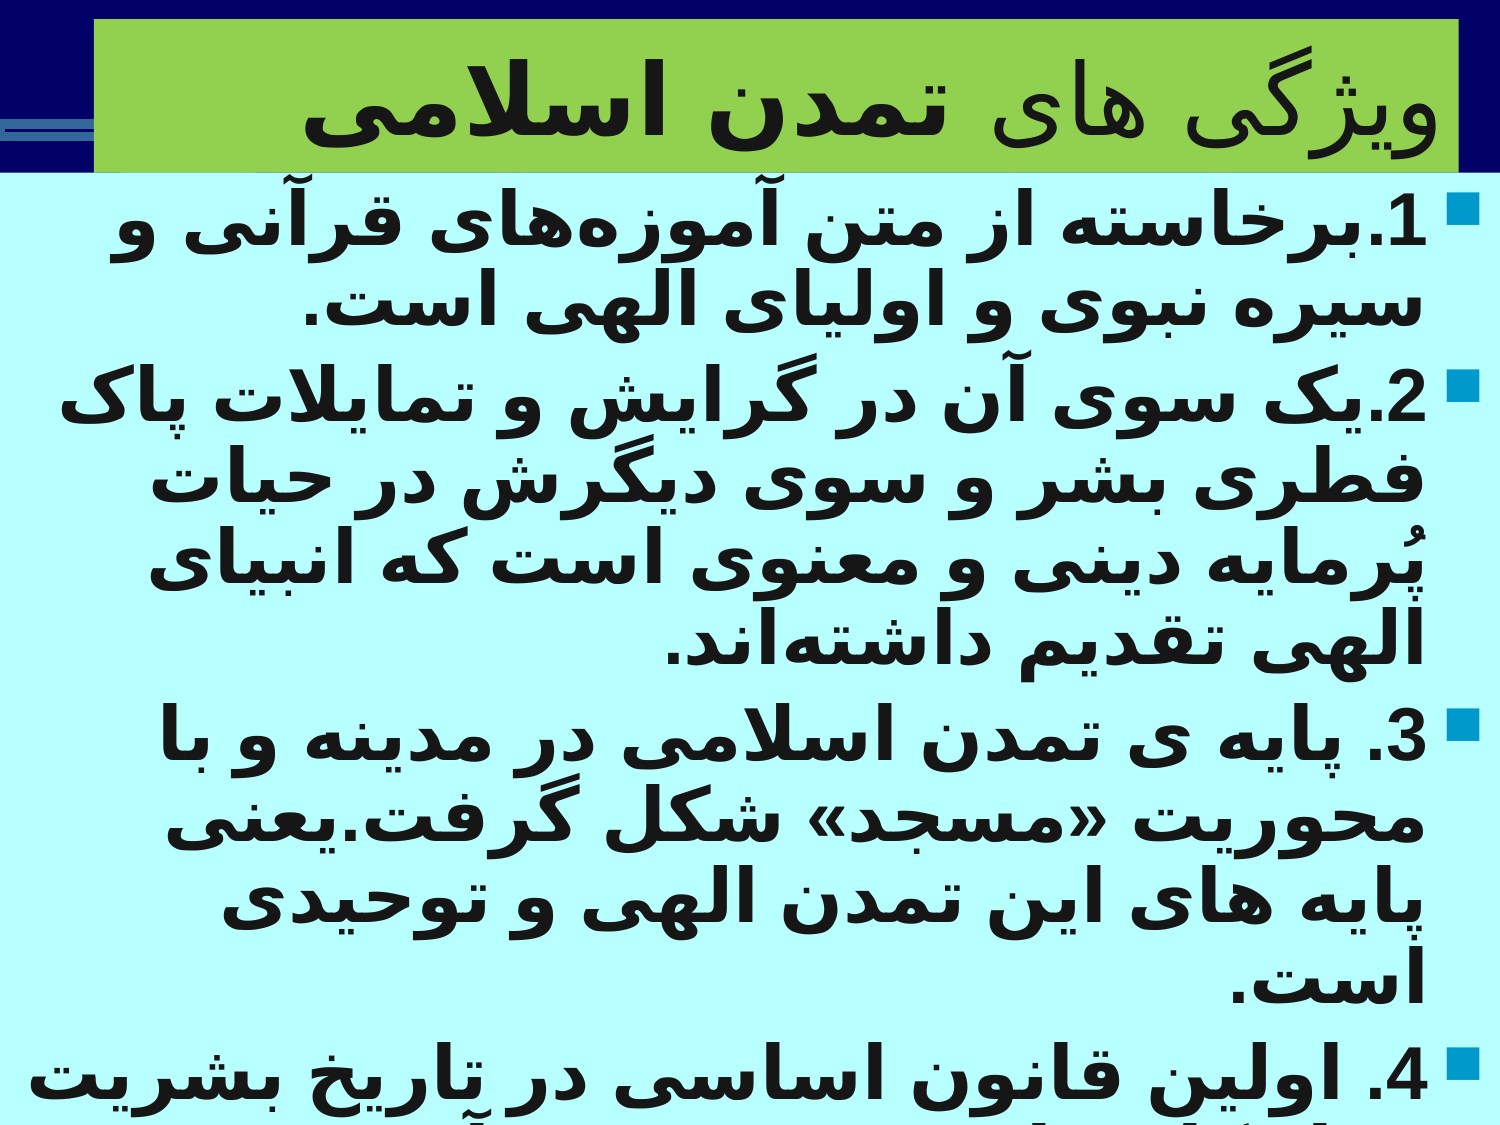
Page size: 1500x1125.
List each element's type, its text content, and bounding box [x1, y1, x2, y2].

list 1.برخاسته از متن آموزه‌های قرآنی و سیره نبوی و اولیای الهی است. 2.یک‌ سوی آن در گرایش و تمایلات پاک فطری بشر و سوی دیگرش در حیات پُرمایه دینی و معنوی است که انبیای الهی تقدیم داشته‌اند. 3. پایه ی تمدن اسلامی در مدینه و با محوریت «مسجد» شکل گرفت.یعنی پایه های این تمدن الهی و توحیدی است. 4. اولین قانون اساسی در تاریخ بشریت به ابتکار پیامبر و در مدینه،آن هم در عصر جهل،توحش،تفاخر و بی قانونی جهان آن روز تدوین و اجرا می شود. [0, 172, 1500, 1125]
title ویژگی های تمدن اسلامی [93, 18, 1459, 172]
